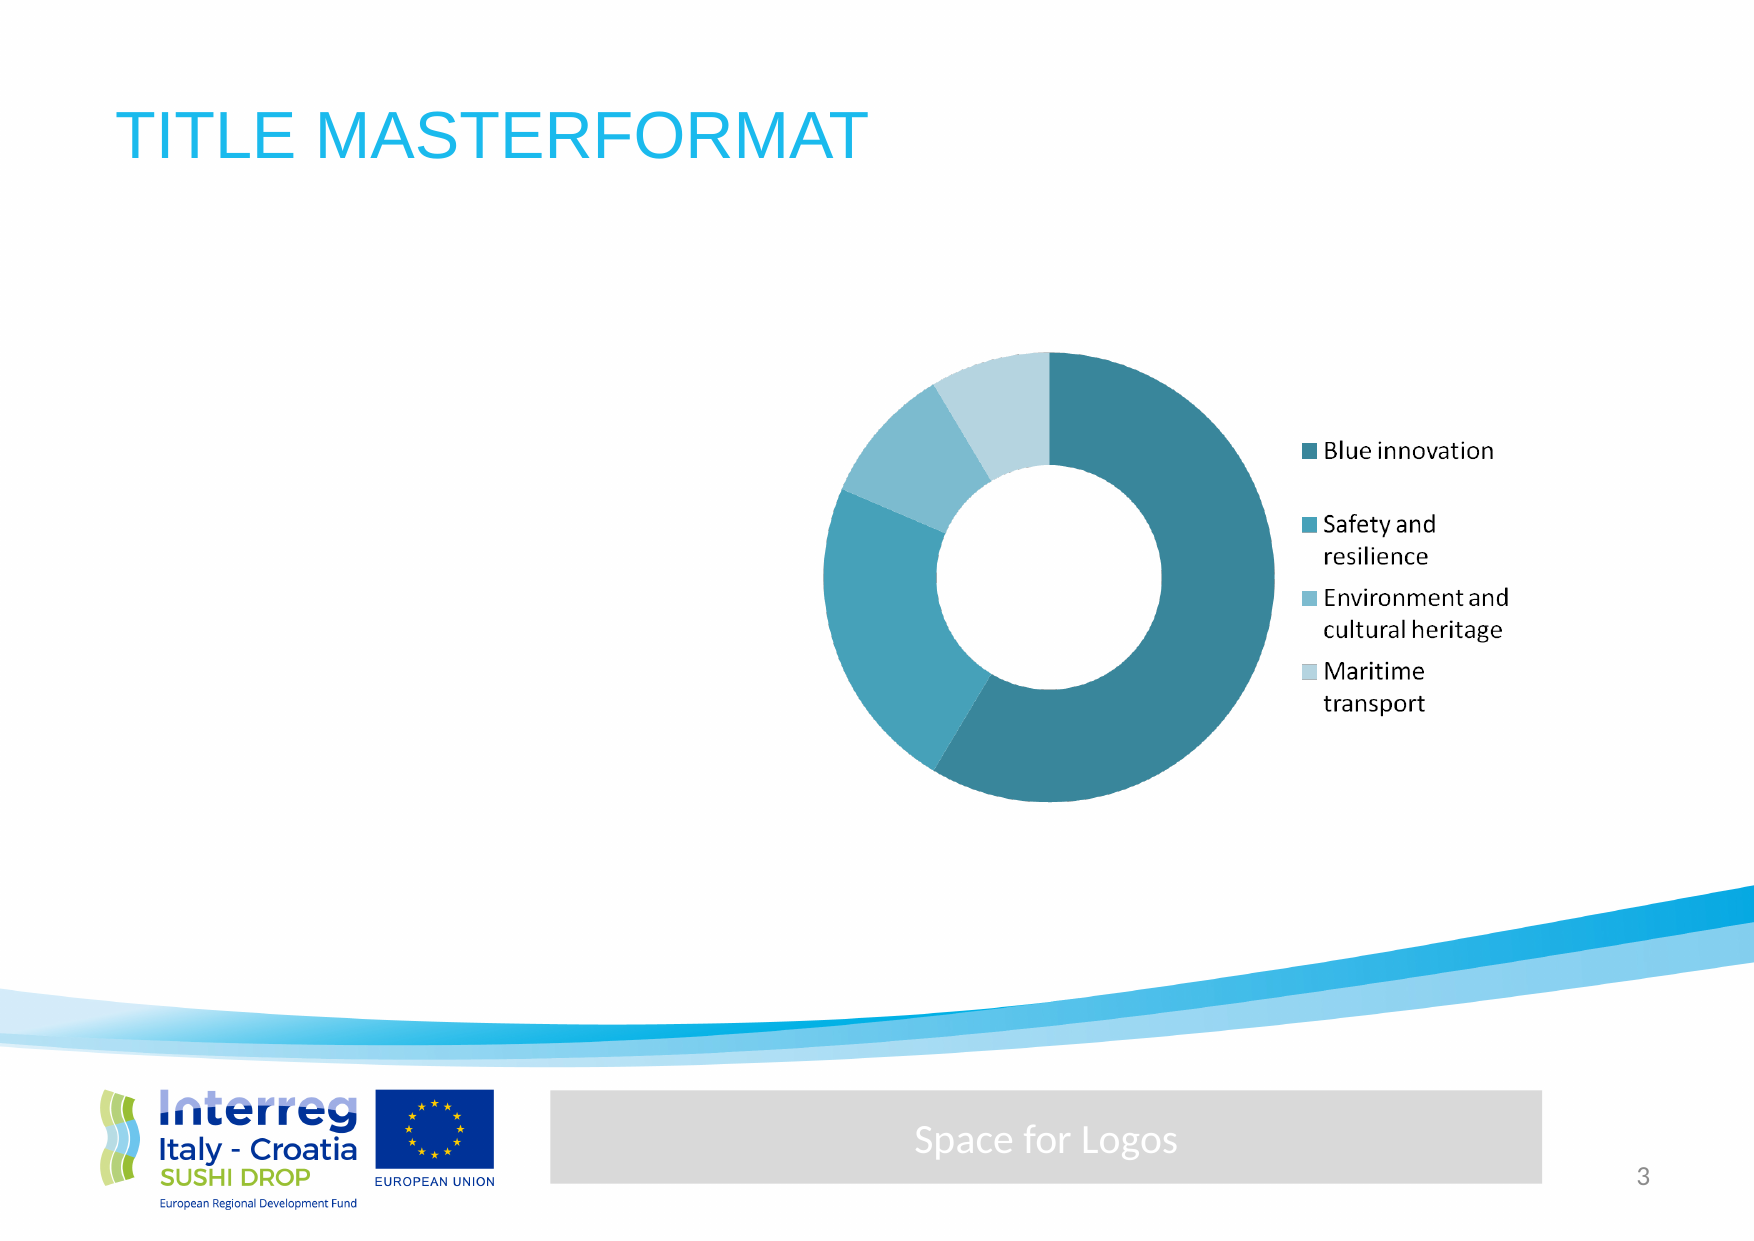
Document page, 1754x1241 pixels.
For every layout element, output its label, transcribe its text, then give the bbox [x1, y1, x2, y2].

text_box TITLE MASTERFORMAT [97, 83, 1656, 181]
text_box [801, 315, 1530, 839]
text_box Space for Logos [549, 1089, 1543, 1185]
slide_number 3 [1607, 1141, 1666, 1208]
picture [0, 0, 1754, 1241]
